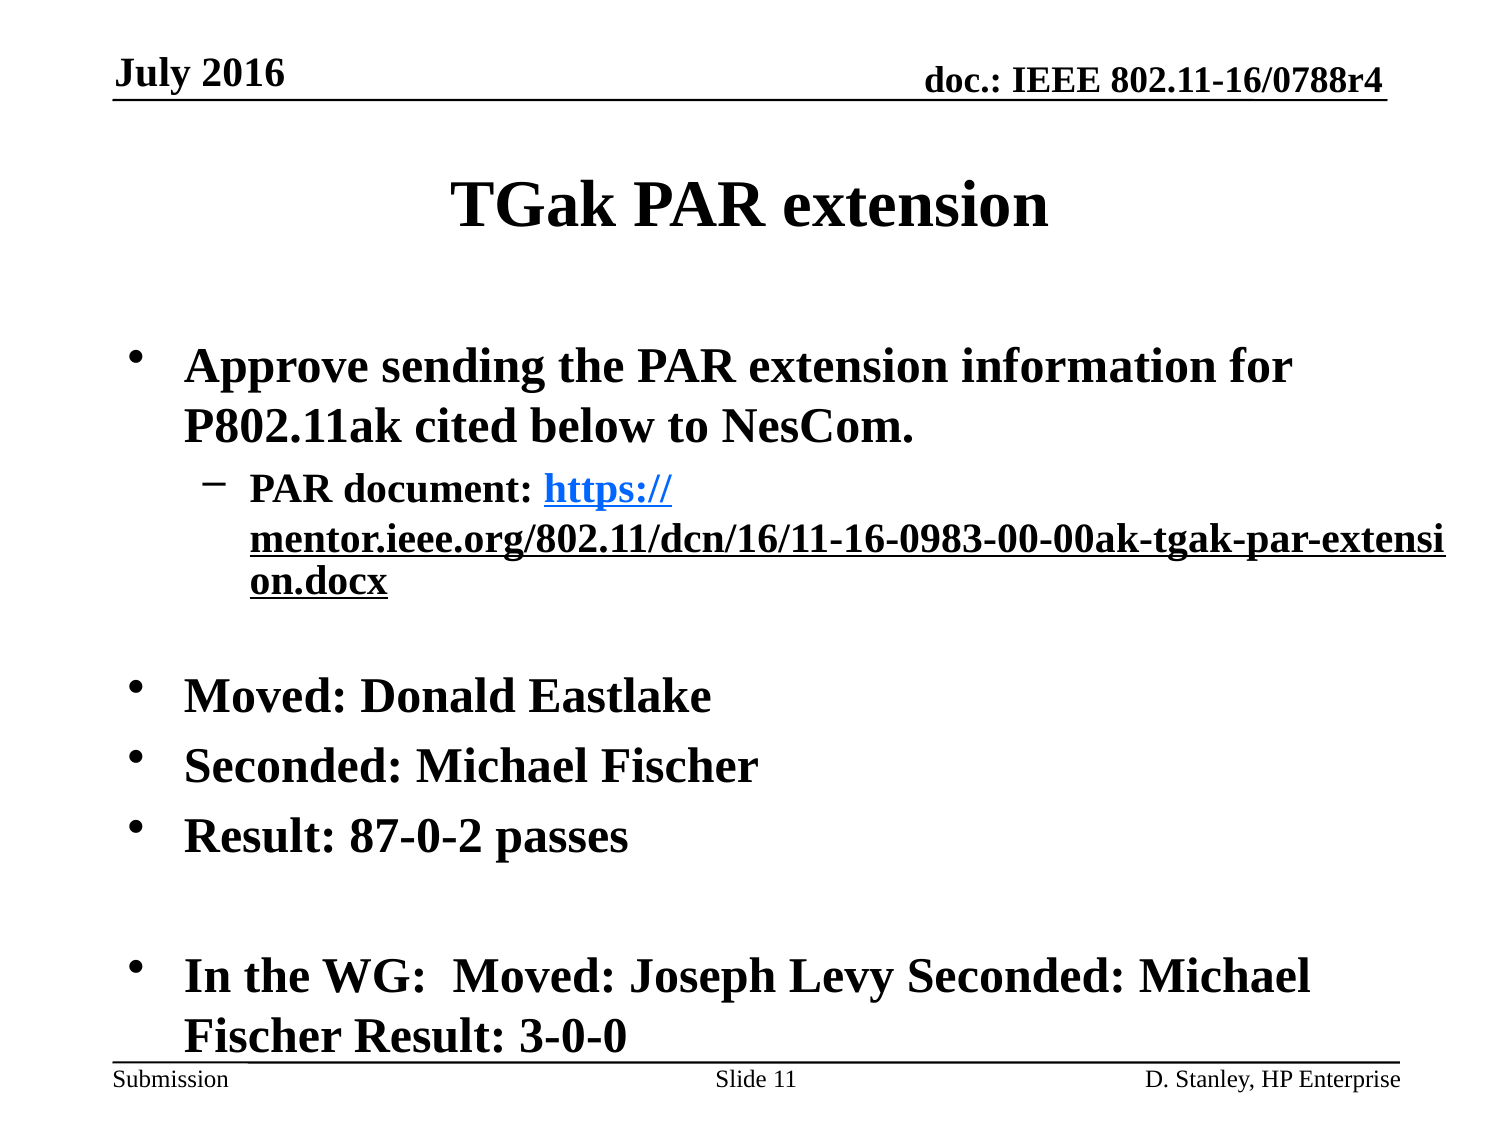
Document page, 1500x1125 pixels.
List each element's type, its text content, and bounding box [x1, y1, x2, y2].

slide_number Slide 11 [712, 1061, 800, 1093]
title TGak PAR extension [112, 112, 1388, 288]
list Approve sending the PAR extension information for P802.11ak cited below to NesCom. PAR document: https://mentor.ieee.org/802.11/dcn/16/11-16-0983-00-00ak-tgak-par-extension.docx Moved: Donald Eastlake Seconded: Michael Fischer Result: 87-0-2 passes In the WG: Moved: Joseph Levy Seconded: Michael Fischer Result: 3-0-0 [112, 324, 1463, 1038]
footer D. Stanley, HP Enterprise [878, 1061, 1402, 1093]
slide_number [114, 49, 423, 95]
